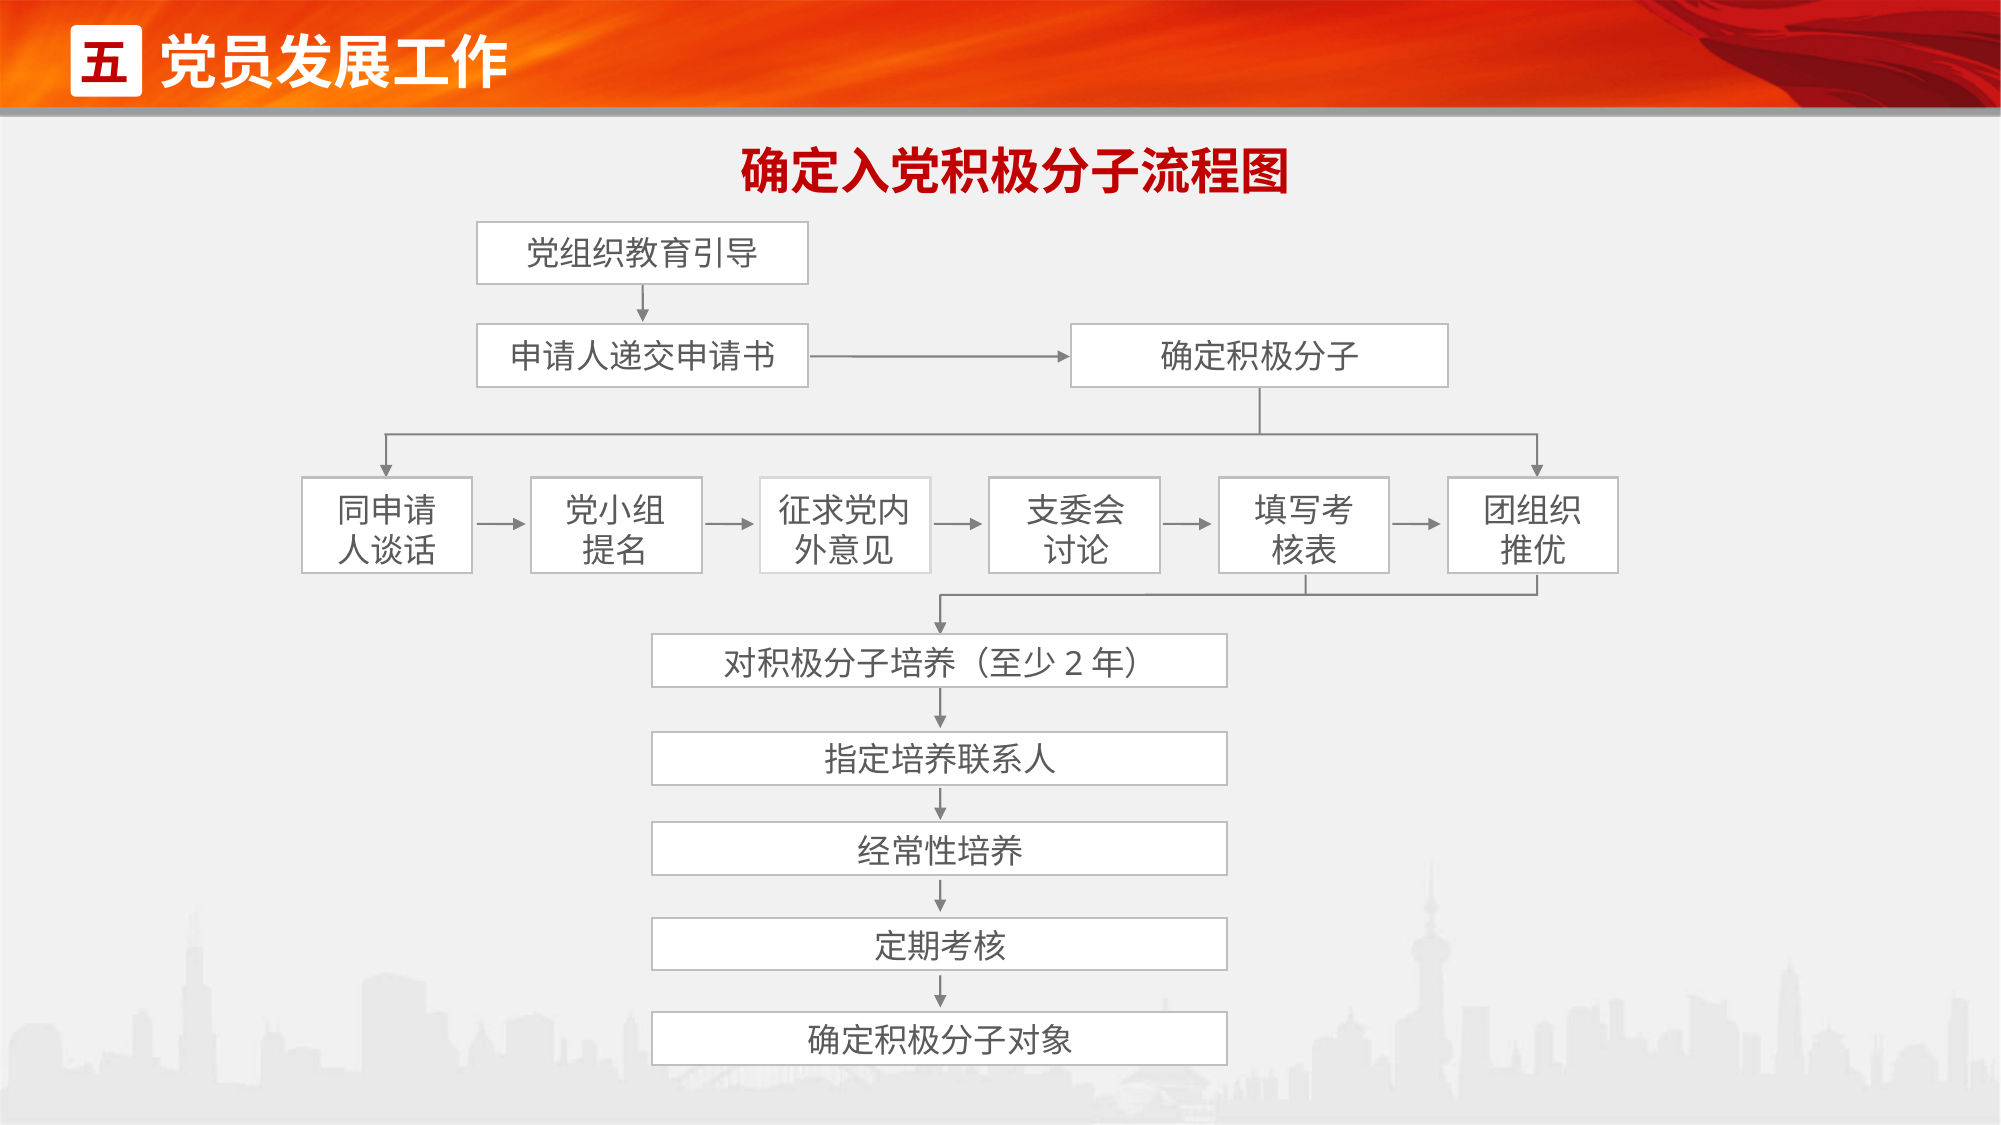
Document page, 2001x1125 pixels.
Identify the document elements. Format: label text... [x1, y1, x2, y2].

text_box [934, 795, 947, 820]
text_box 党员发展工作 [144, 18, 954, 103]
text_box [384, 387, 1539, 478]
picture [0, 0, 2001, 1125]
text_box [934, 699, 947, 729]
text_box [651, 917, 1228, 974]
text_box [476, 221, 809, 285]
text_box [1166, 517, 1212, 531]
text_box [934, 887, 947, 912]
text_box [301, 477, 473, 578]
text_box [1070, 324, 1448, 387]
text_box [936, 517, 983, 531]
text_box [1218, 477, 1390, 578]
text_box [651, 634, 1228, 691]
text_box [478, 517, 525, 531]
text_box 确定入党积极分子流程图 [726, 132, 1306, 207]
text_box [759, 477, 931, 578]
text_box [1393, 517, 1441, 531]
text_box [530, 477, 702, 578]
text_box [989, 477, 1160, 578]
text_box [939, 574, 1539, 636]
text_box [651, 1011, 1228, 1068]
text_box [651, 821, 1228, 880]
text_box [705, 517, 754, 531]
text_box [814, 350, 1065, 363]
text_box [636, 292, 649, 322]
text_box 五 [64, 22, 145, 98]
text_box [476, 324, 809, 387]
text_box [651, 730, 1228, 787]
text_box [1447, 477, 1619, 578]
text_box [934, 982, 947, 1008]
